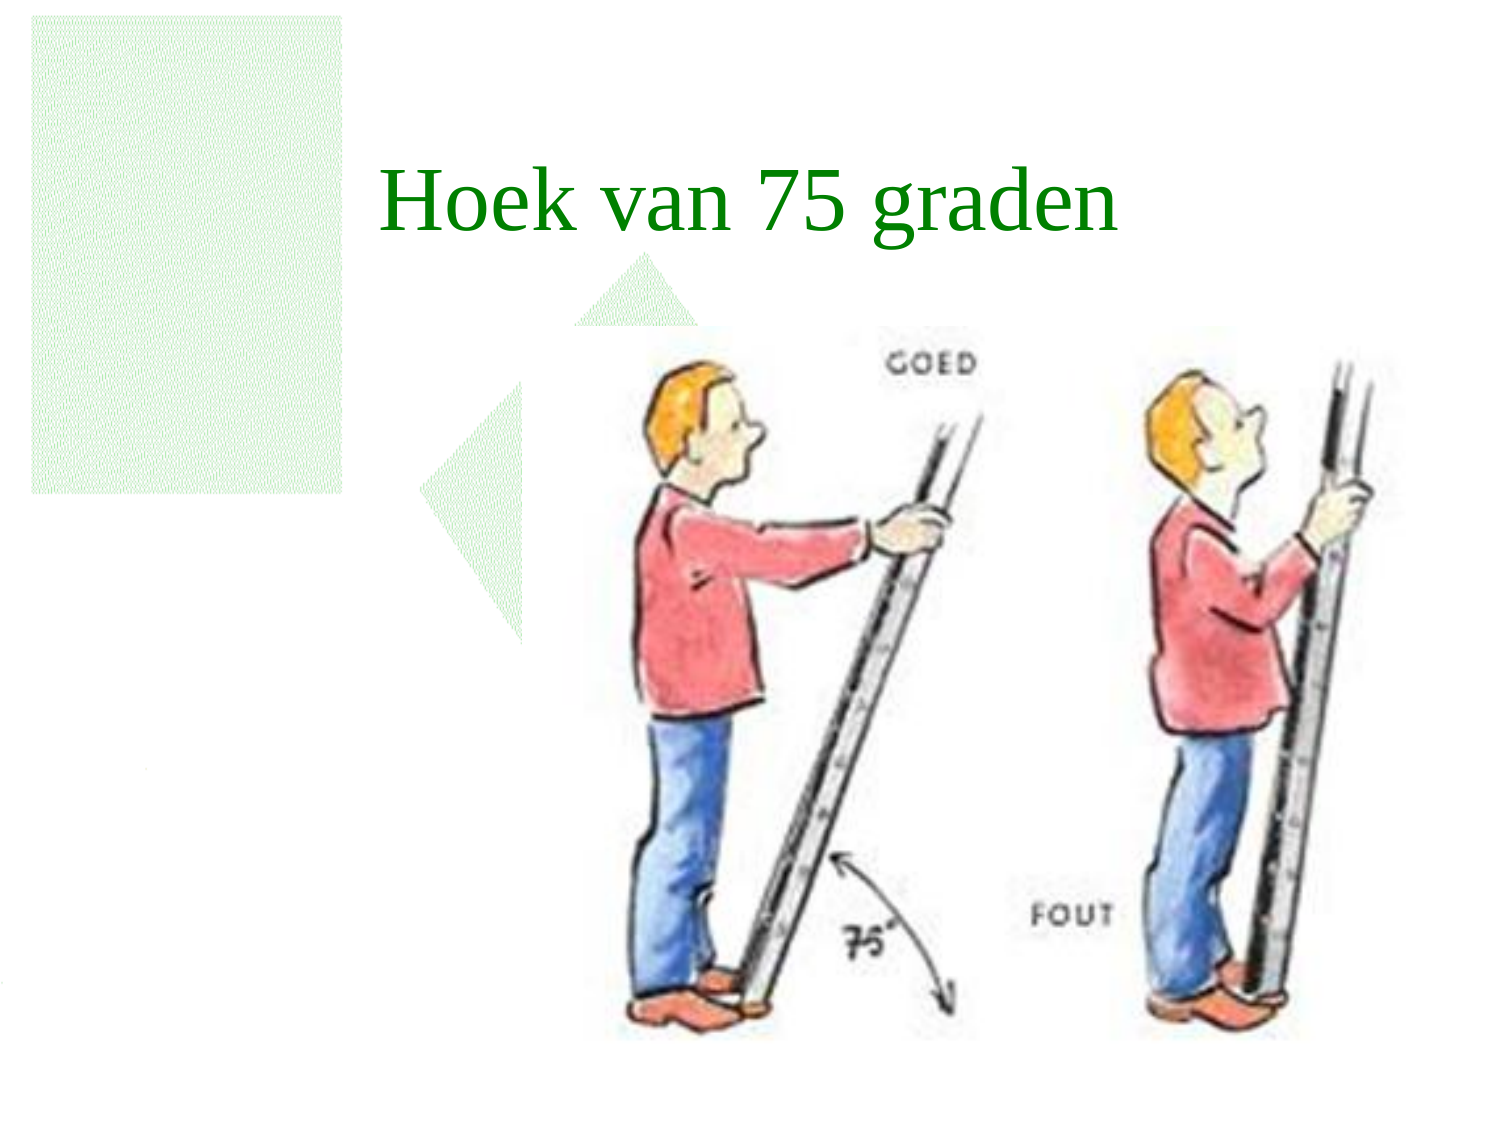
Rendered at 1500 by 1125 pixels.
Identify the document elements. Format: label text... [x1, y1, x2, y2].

picture [0, 0, 1500, 1125]
title Hoek van 75 graden [112, 99, 1388, 288]
